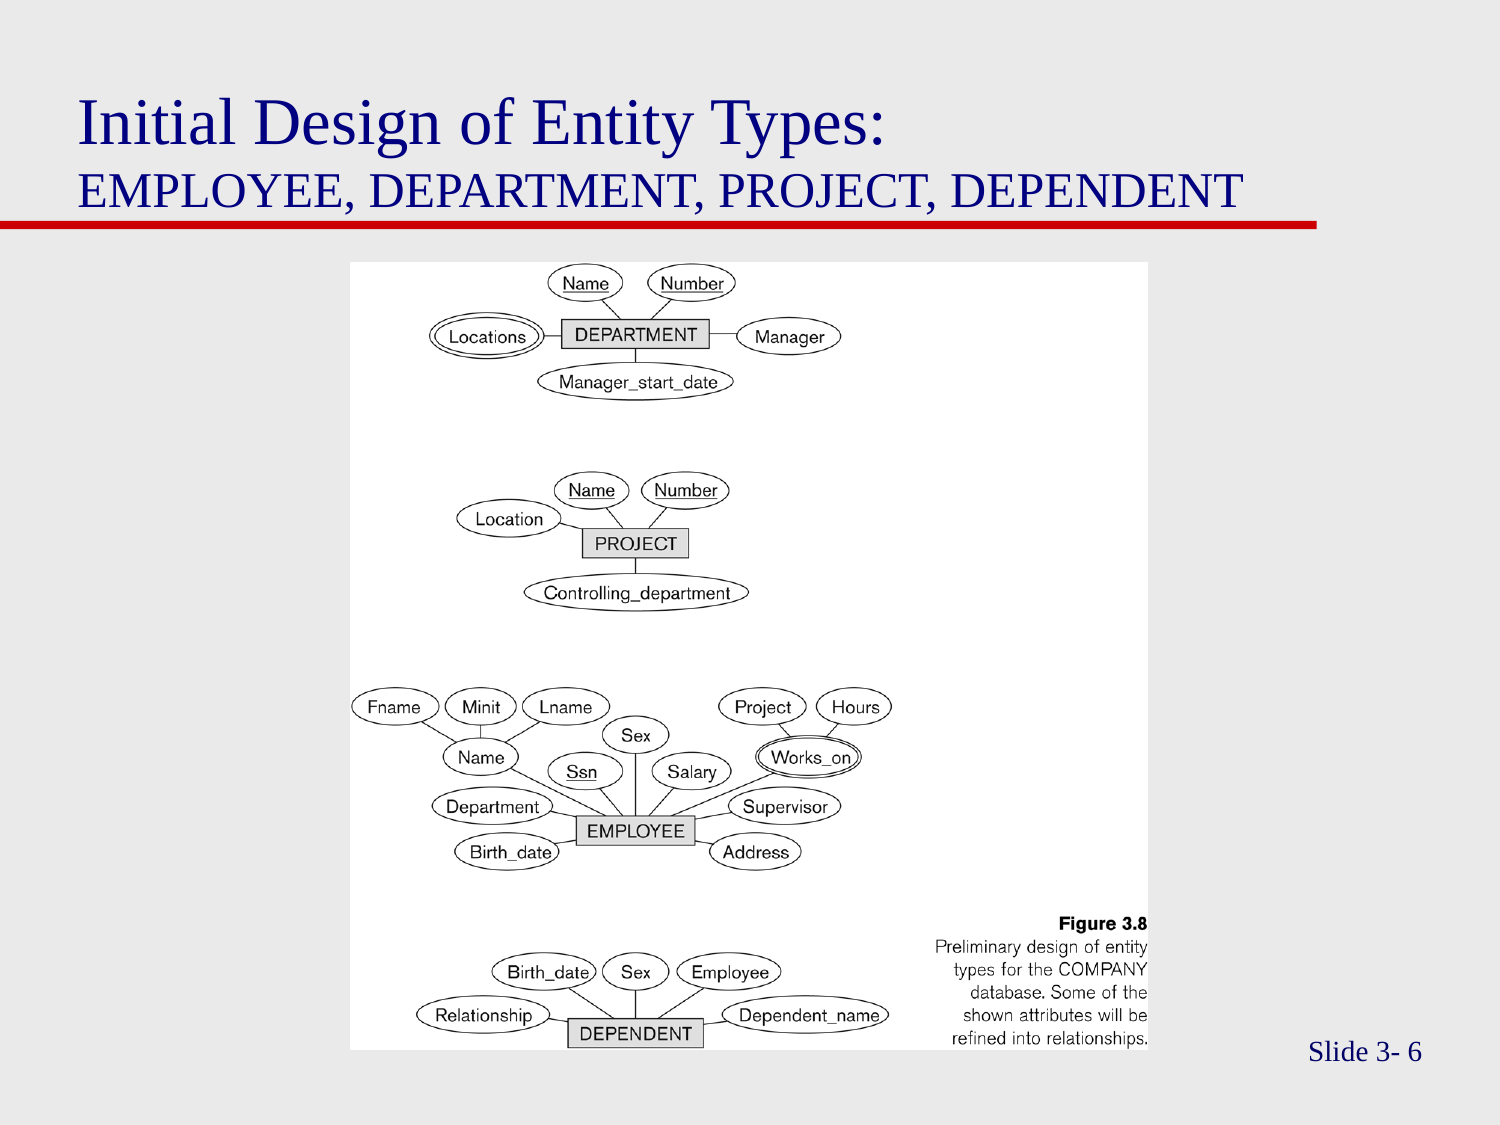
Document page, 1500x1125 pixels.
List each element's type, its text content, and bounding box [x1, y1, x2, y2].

title Initial Design of Entity Types: EMPLOYEE, DEPARTMENT, PROJECT, DEPENDENT [62, 43, 1338, 226]
slide_number Slide 3- 6 [1125, 1012, 1438, 1088]
picture [349, 262, 1148, 1050]
